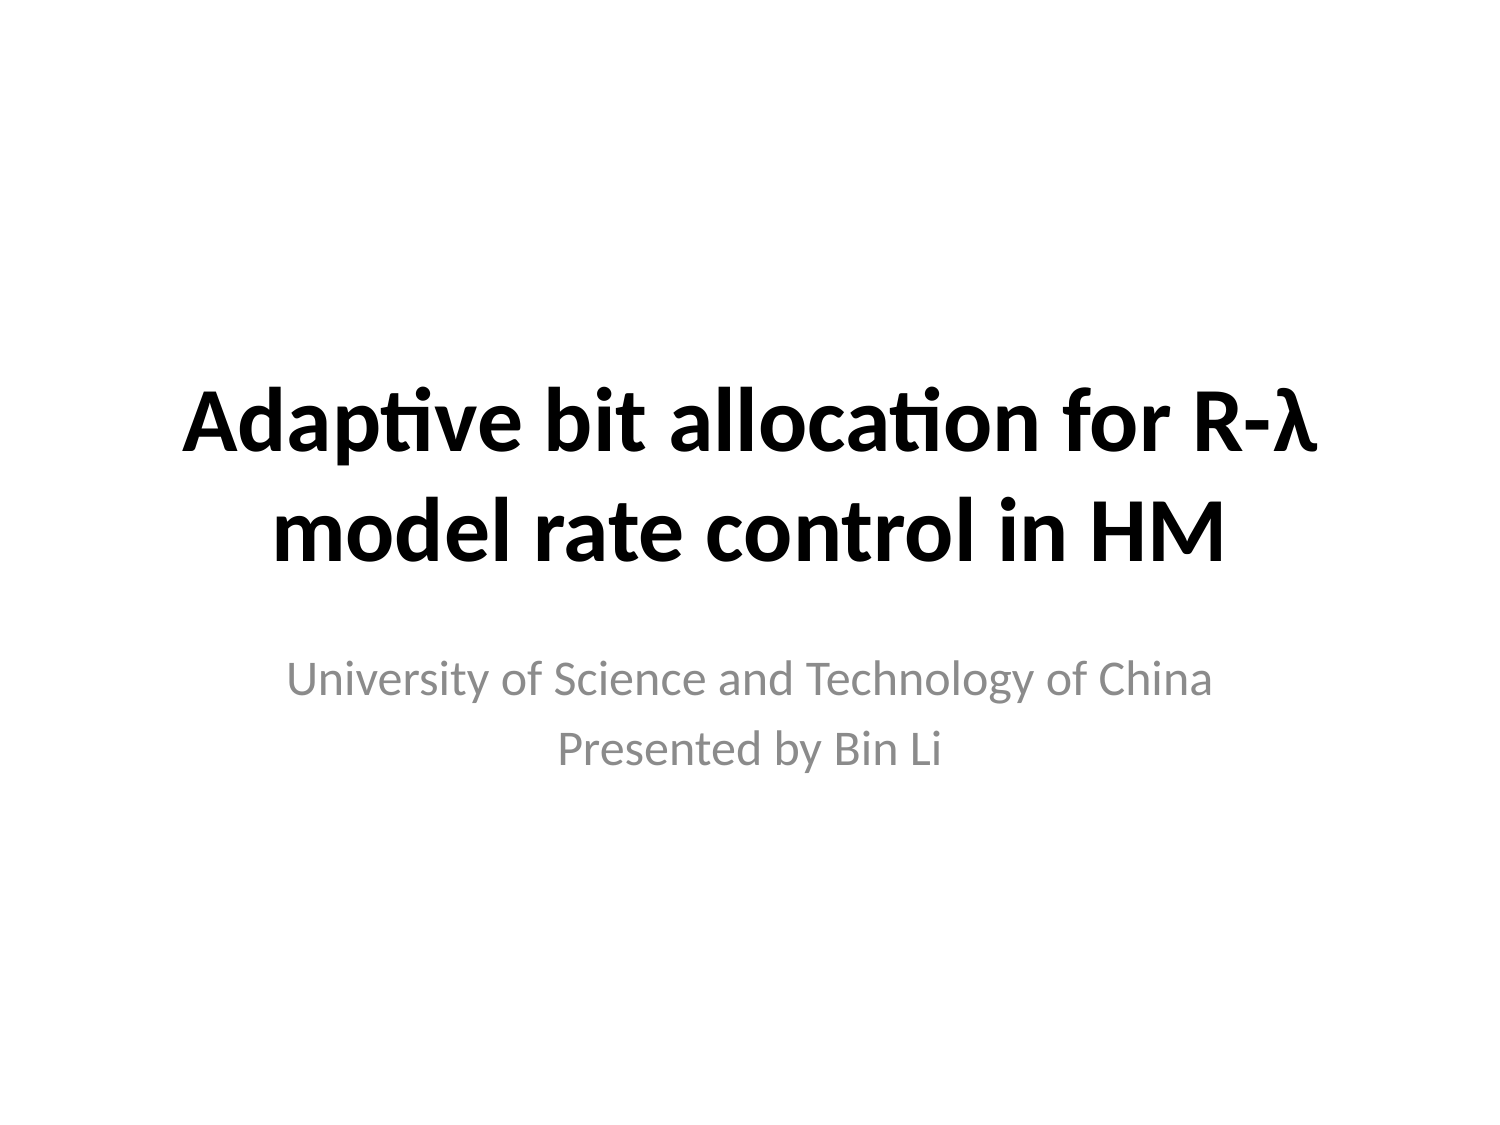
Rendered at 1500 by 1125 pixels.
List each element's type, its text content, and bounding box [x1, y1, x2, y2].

title Adaptive bit allocation for R-λ model rate control in HM [112, 349, 1388, 591]
subtitle University of Science and Technology of China Presented by Bin Li [225, 637, 1275, 925]
